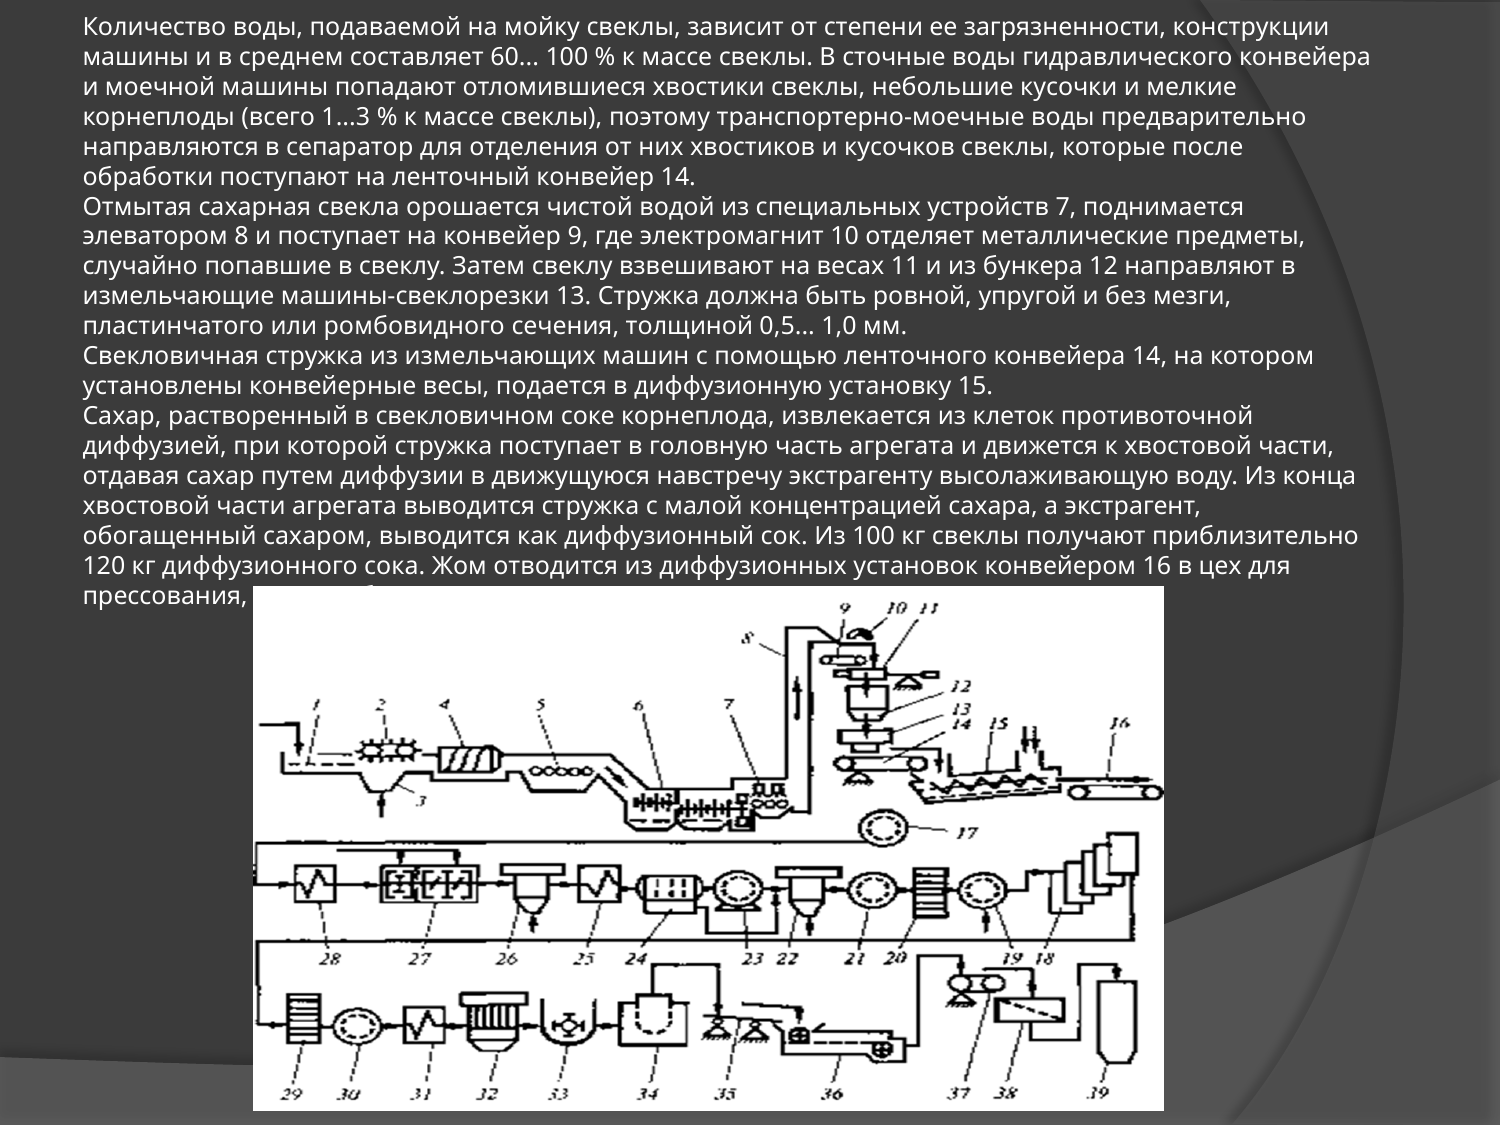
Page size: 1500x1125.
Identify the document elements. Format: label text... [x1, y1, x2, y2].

title Количество воды, подаваемой на мойку свеклы, зависит от степени ее загрязненности, конструкции машины и в среднем составляет 60... 100 % к массе свеклы. В сточные воды гидравлического конвейера и моечной машины попадают отломившиеся хвостики свеклы, небольшие кусочки и мелкие корнеплоды (всего 1...3 % к массе свеклы), поэтому транспортерно-моечные воды предварительно направляются в сепаратор для отделения от них хвостиков и кусочков свеклы, которые после обработки поступают на ленточный конвейер 14. Отмытая сахарная свекла орошается чистой водой из специальных устройств 7, поднимается элеватором 8 и поступает на конвейер 9, где электромагнит 10 отделяет металлические предметы, случайно попавшие в свеклу. Затем свеклу взвешивают на весах 11 и из бункера 12 направляют в измельчающие машины-свеклорезки 13. Стружка должна быть ровной, упругой и без мезги, пластинчатого или ромбовидного сечения, толщиной 0,5... 1,0 мм. Свекловичная стружка из измельчающих машин с помощью ленточного конвейера 14, на котором установлены конвейерные весы, подается в диффузионную установку 15. Сахар, растворенный в свекловичном соке корнеплода, извлекается из клеток противоточной диффузией, при которой стружка поступает в головную часть агрегата и движется к хвостовой части, отдавая сахар путем диффузии в движущуюся навстречу экстрагенту высолаживающую воду. Из конца хвостовой части агрегата выводится стружка с малой концентрацией сахара, а экстрагент, обогащенный сахаром, выводится как диффузионный сок. Из 100 кг свеклы получают приблизительно 120 кг диффузионного сока. Жом отводится из диффузионных установок конвейером 16 в цех для прессования, сушки и брикетирования. [75, 45, 1388, 575]
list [253, 585, 1164, 1112]
